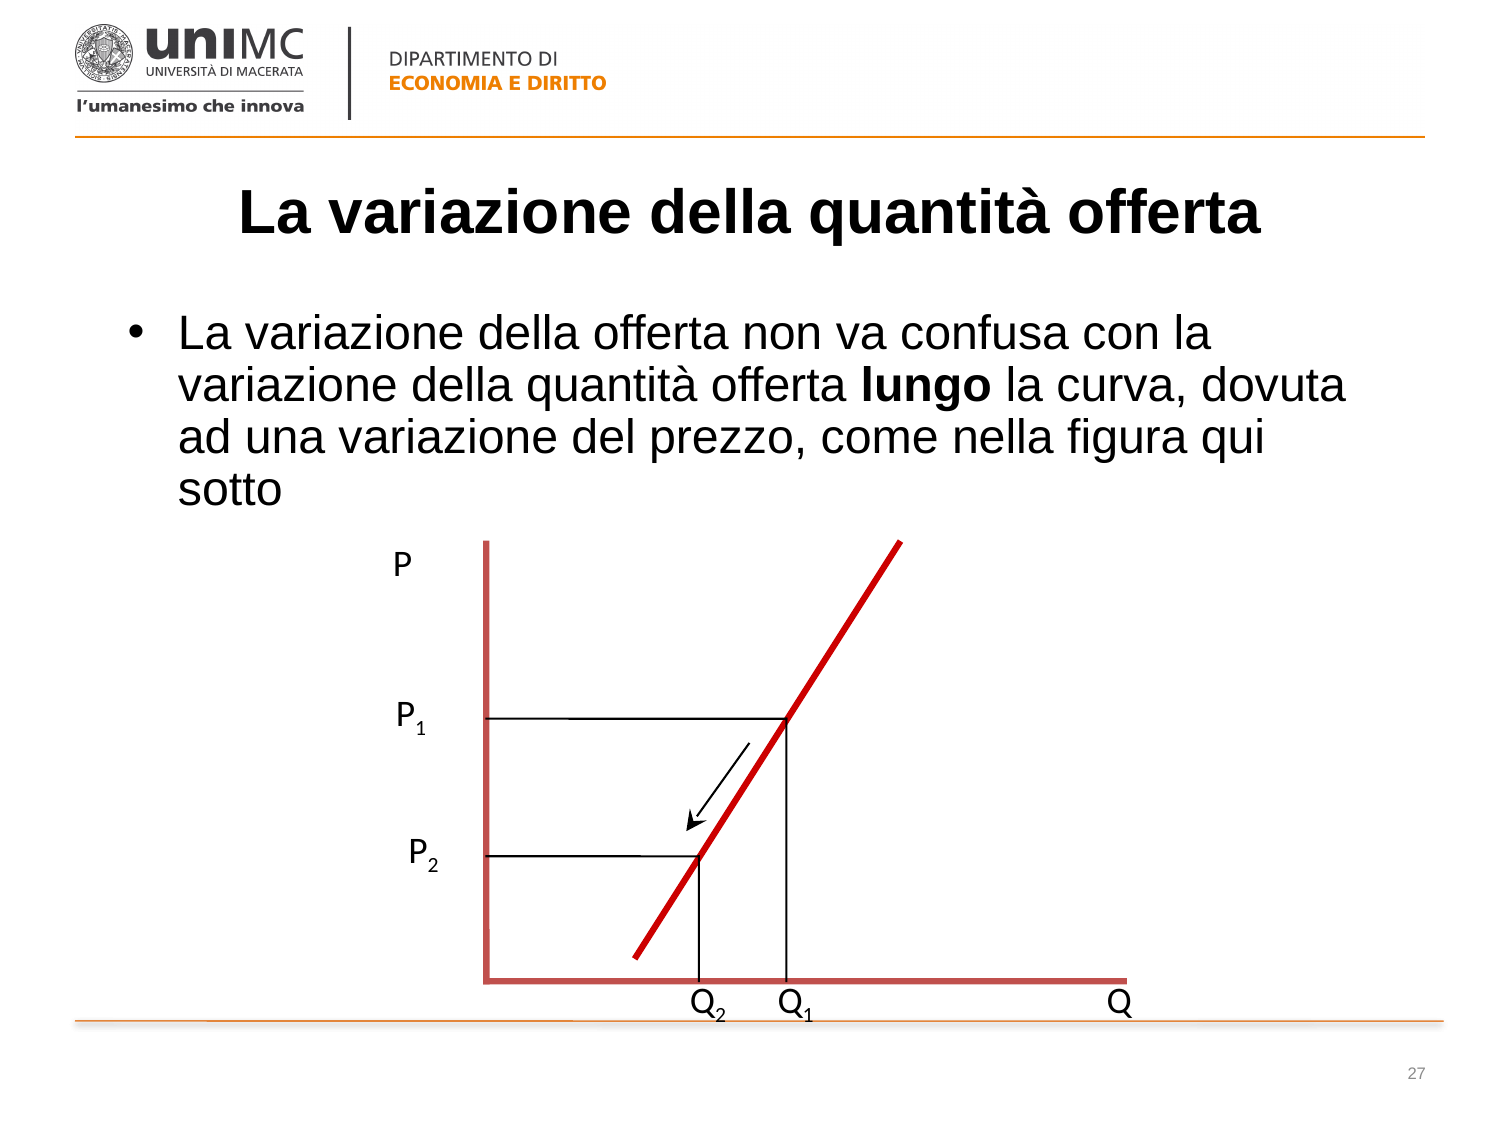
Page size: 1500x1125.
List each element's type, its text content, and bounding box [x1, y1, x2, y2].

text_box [373, 530, 1153, 1044]
list La variazione della offerta non va confusa con la variazione della quantità offerta lungo la curva, dovuta ad una variazione del prezzo, come nella figura qui sotto [112, 299, 1388, 525]
slide_number 27 [1091, 1042, 1442, 1103]
picture [75, 24, 1425, 138]
title La variazione della quantità offerta [75, 162, 1425, 254]
